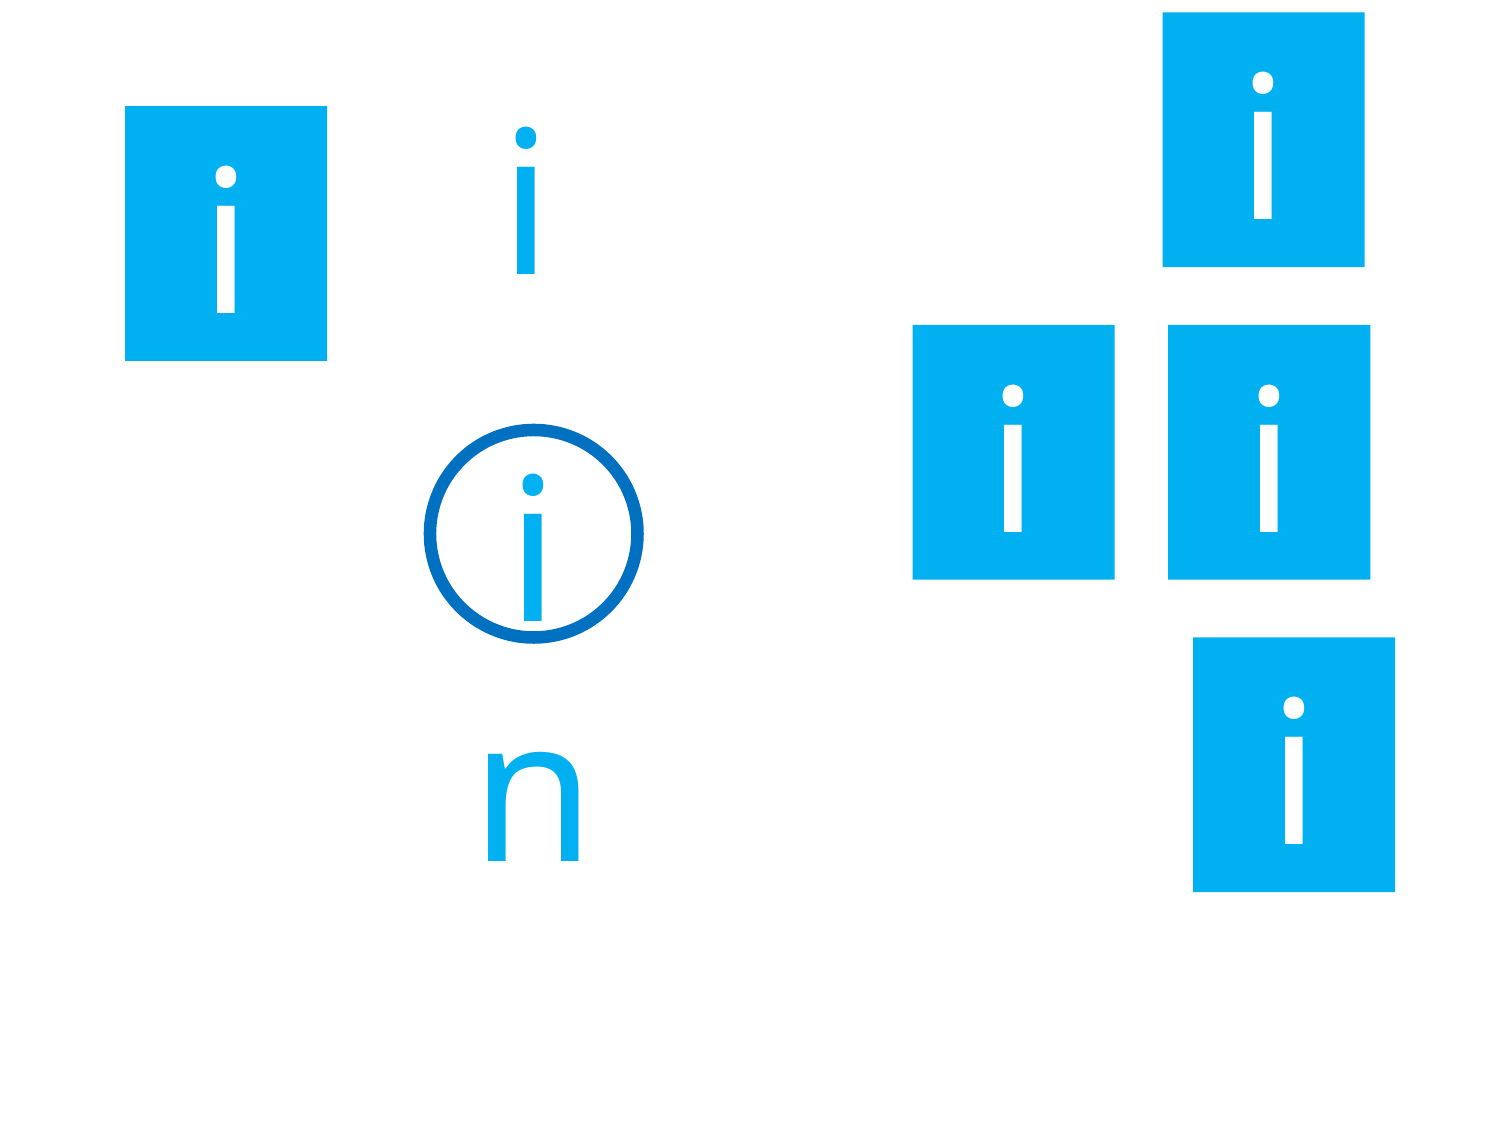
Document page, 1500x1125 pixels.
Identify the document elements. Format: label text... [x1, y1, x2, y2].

text_box i [1168, 324, 1371, 580]
text_box i [1162, 12, 1365, 268]
text_box i [1193, 637, 1396, 893]
text_box i [125, 106, 328, 361]
text_box i [425, 67, 628, 323]
text_box in [435, 414, 632, 909]
text_box i [912, 324, 1115, 580]
text_box [632, 494, 640, 574]
text_box [427, 495, 435, 572]
